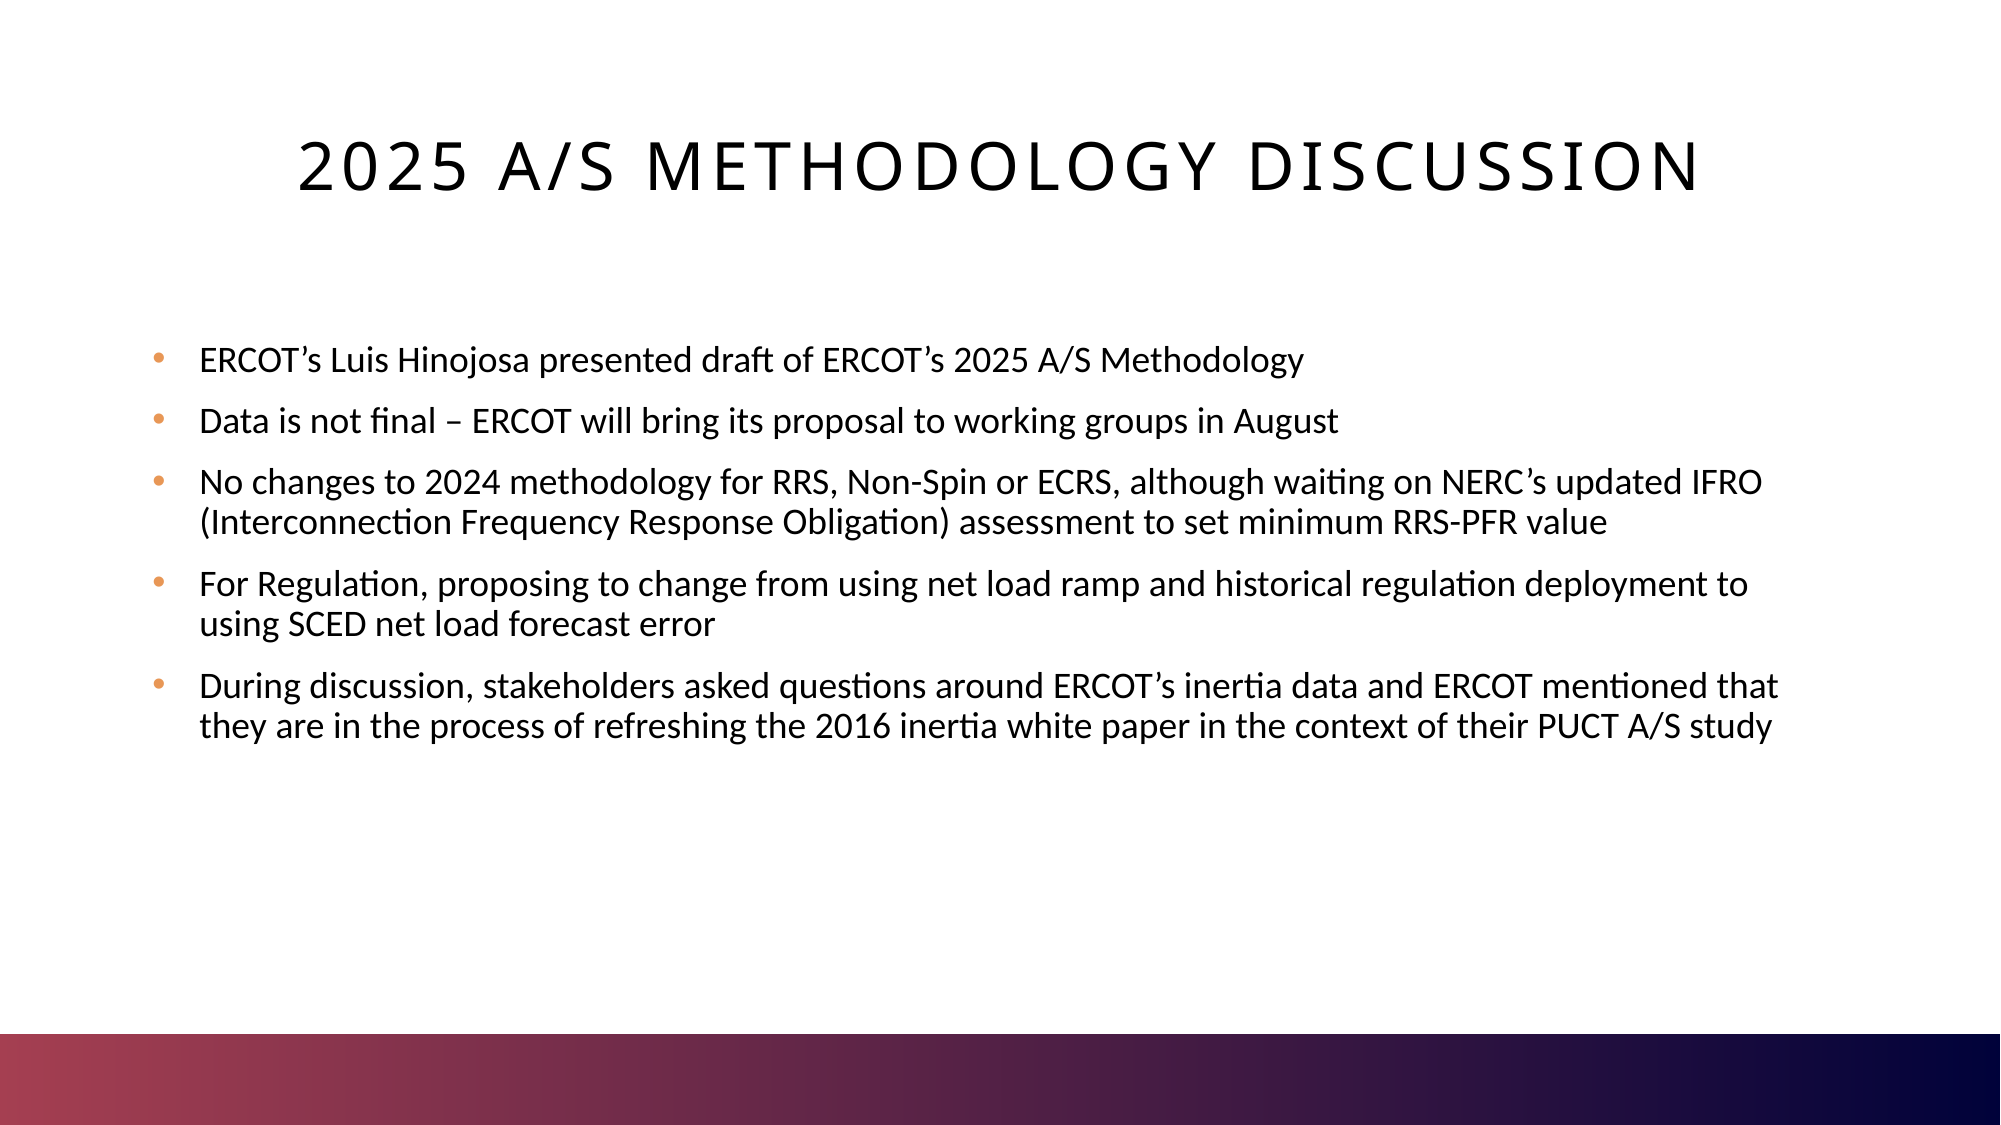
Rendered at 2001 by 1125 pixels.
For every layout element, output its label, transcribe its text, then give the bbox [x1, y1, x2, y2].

title 2025 A/S methodology discussion [137, 60, 1863, 278]
list ERCOT’s Luis Hinojosa presented draft of ERCOT’s 2025 A/S Methodology Data is not final – ERCOT will bring its proposal to working groups in August No changes to 2024 methodology for RRS, Non-Spin or ECRS, although waiting on NERC’s updated IFRO (Interconnection Frequency Response Obligation) assessment to set minimum RRS-PFR value For Regulation, proposing to change from using net load ramp and historical regulation deployment to using SCED net load forecast error During discussion, stakeholders asked questions around ERCOT’s inertia data and ERCOT mentioned that they are in the process of refreshing the 2016 inertia white paper in the context of their PUCT A/S study [137, 332, 1845, 1011]
text_box [0, 1033, 2000, 1125]
